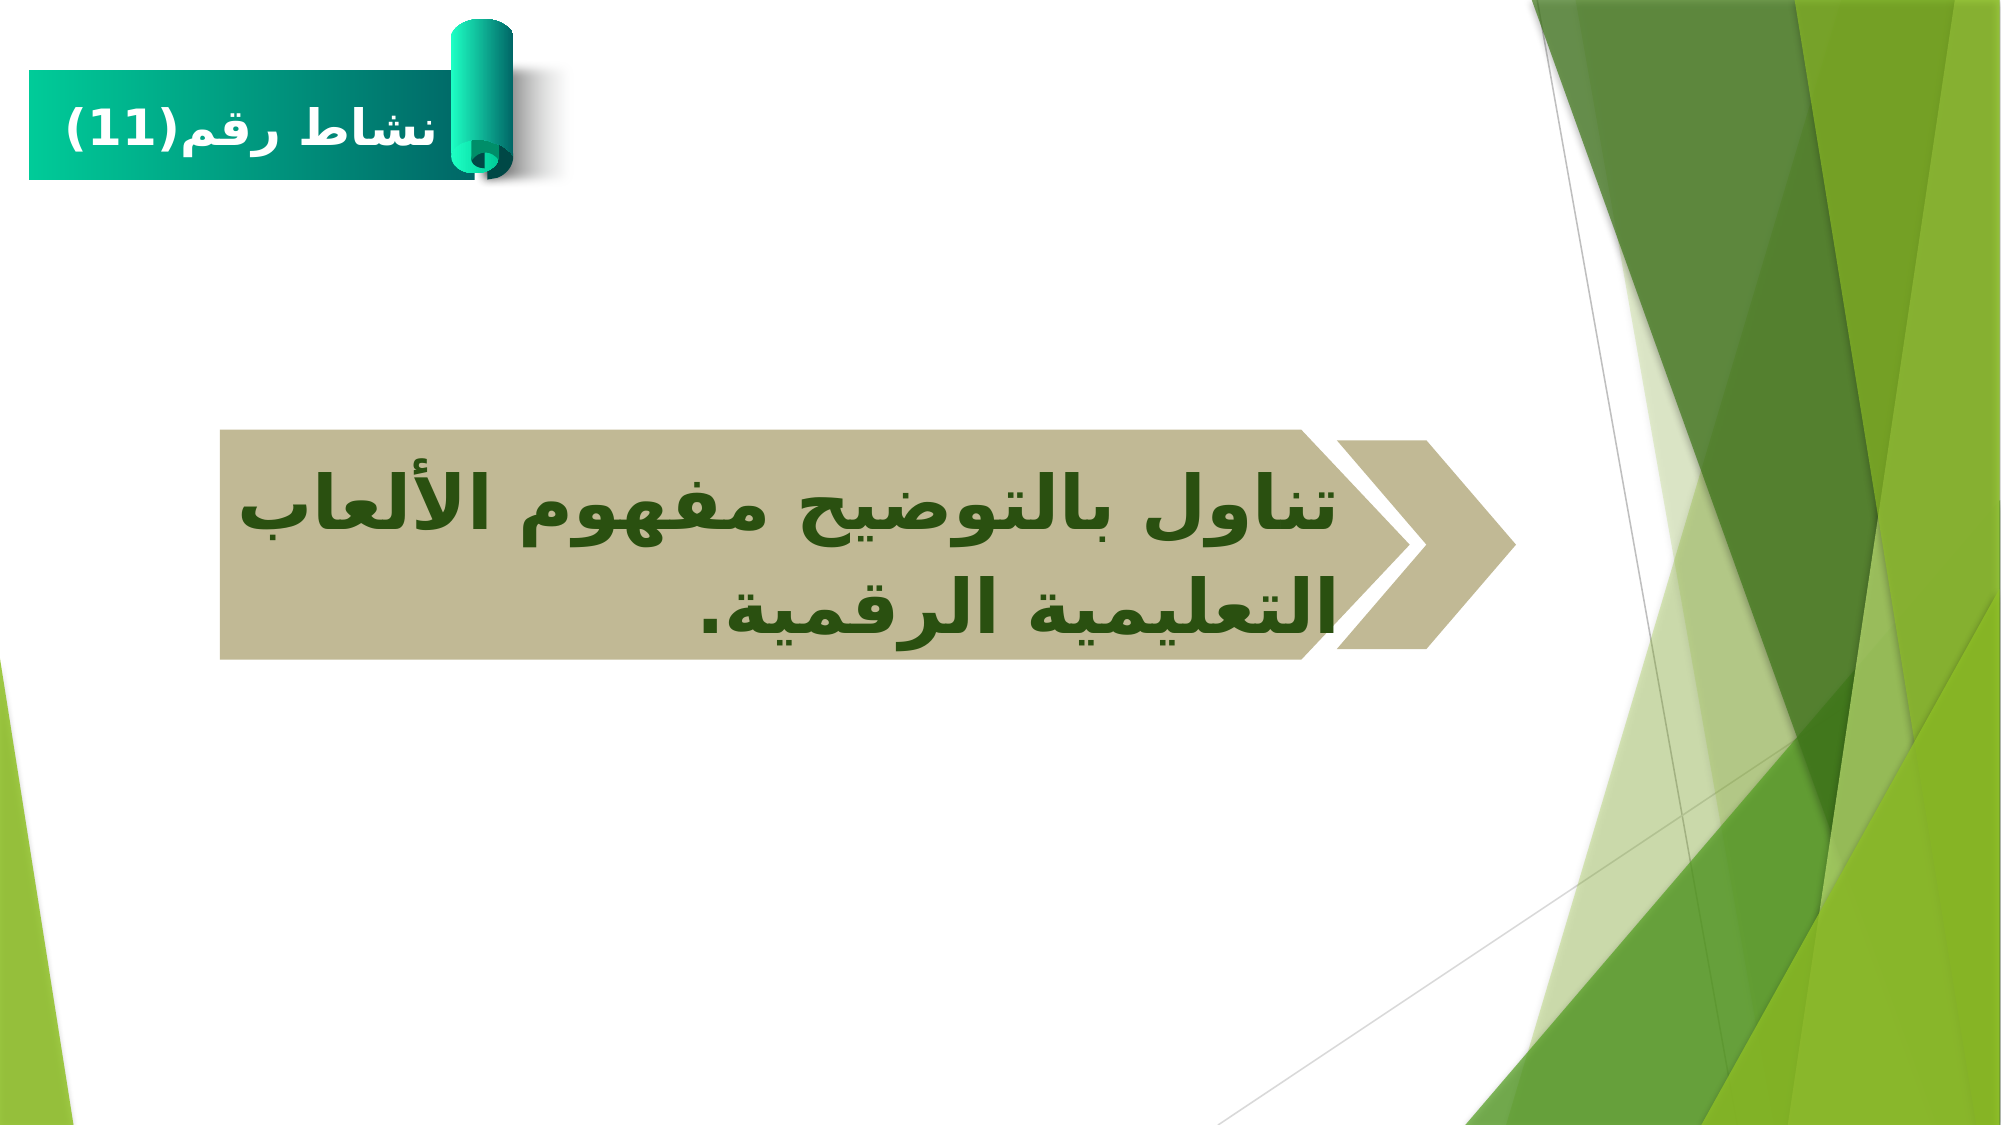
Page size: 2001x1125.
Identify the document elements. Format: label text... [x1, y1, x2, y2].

text_box تناول بالتوضيح مفهوم الألعاب التعليمية الرقمية. [218, 428, 1411, 662]
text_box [28, 18, 579, 190]
text_box [1335, 438, 1518, 651]
